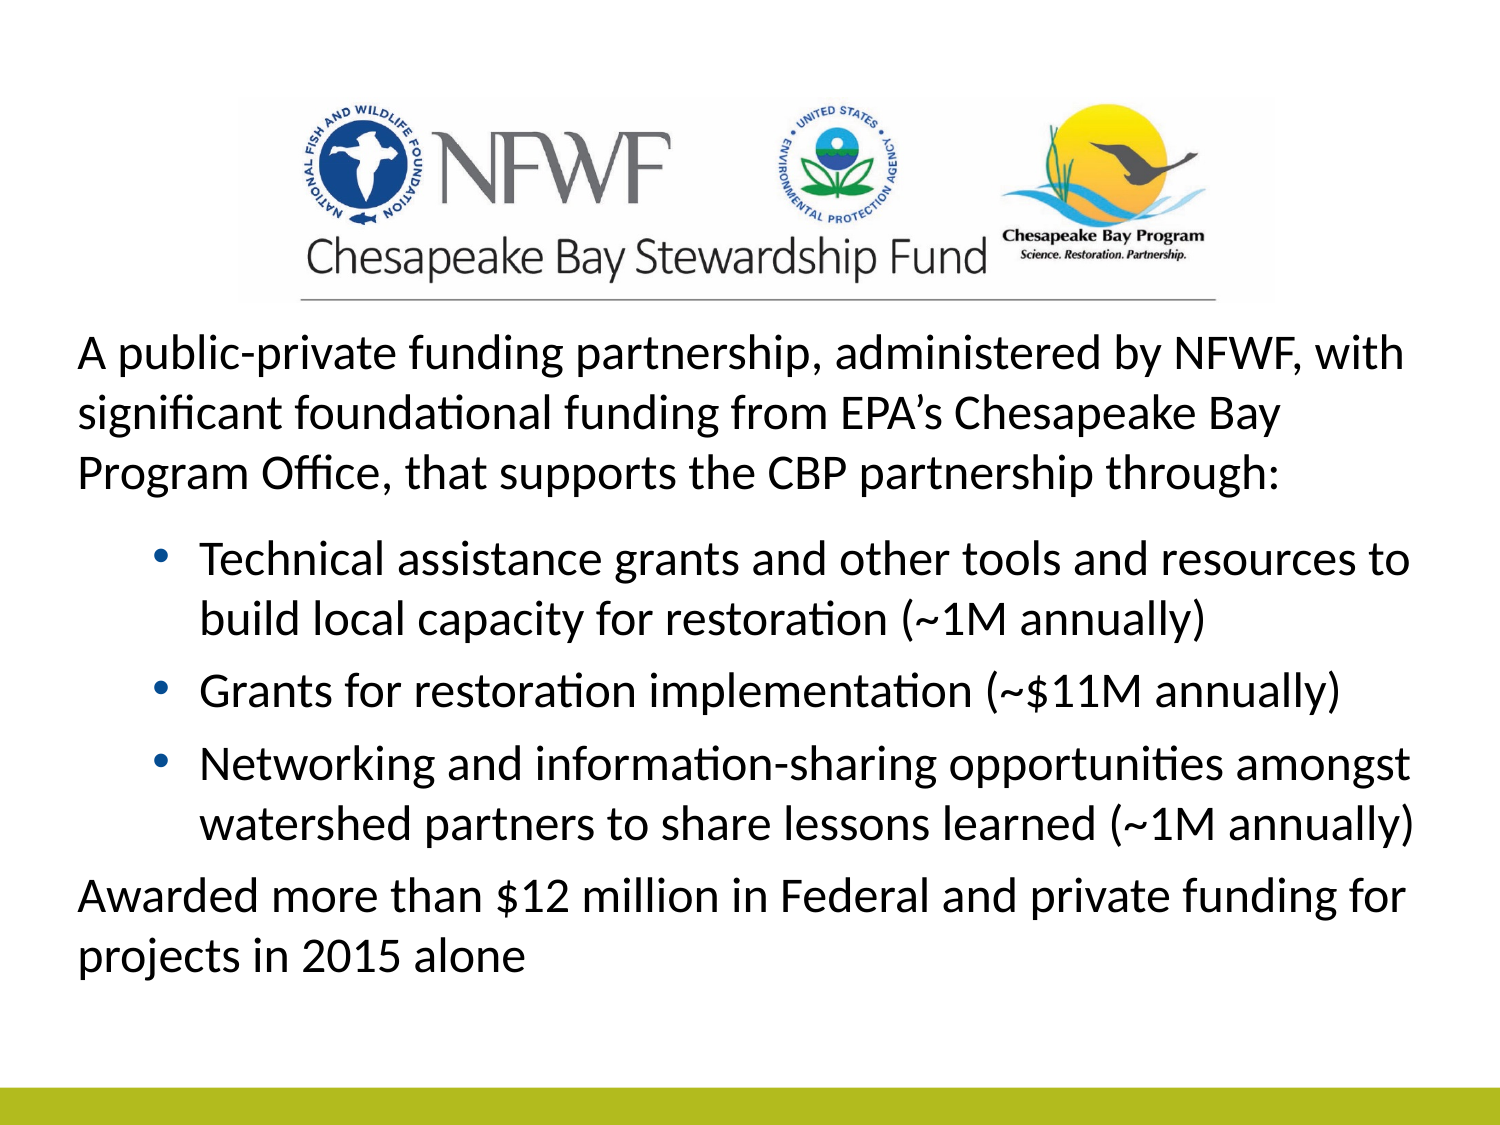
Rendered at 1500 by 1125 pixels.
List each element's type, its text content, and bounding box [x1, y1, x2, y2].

text_box A public-private funding partnership, administered by NFWF, with significant foundational funding from EPA’s Chesapeake Bay Program Office, that supports the CBP partnership through: Technical assistance grants and other tools and resources to build local capacity for restoration (~1M annually) Grants for restoration implementation (~$11M annually) Networking and information-sharing opportunities amongst watershed partners to share lessons learned (~1M annually) Awarded more than $12 million in Federal and private funding for projects in 2015 alone [62, 312, 1450, 990]
text_box [0, 1087, 1500, 1125]
picture [238, 96, 1275, 303]
